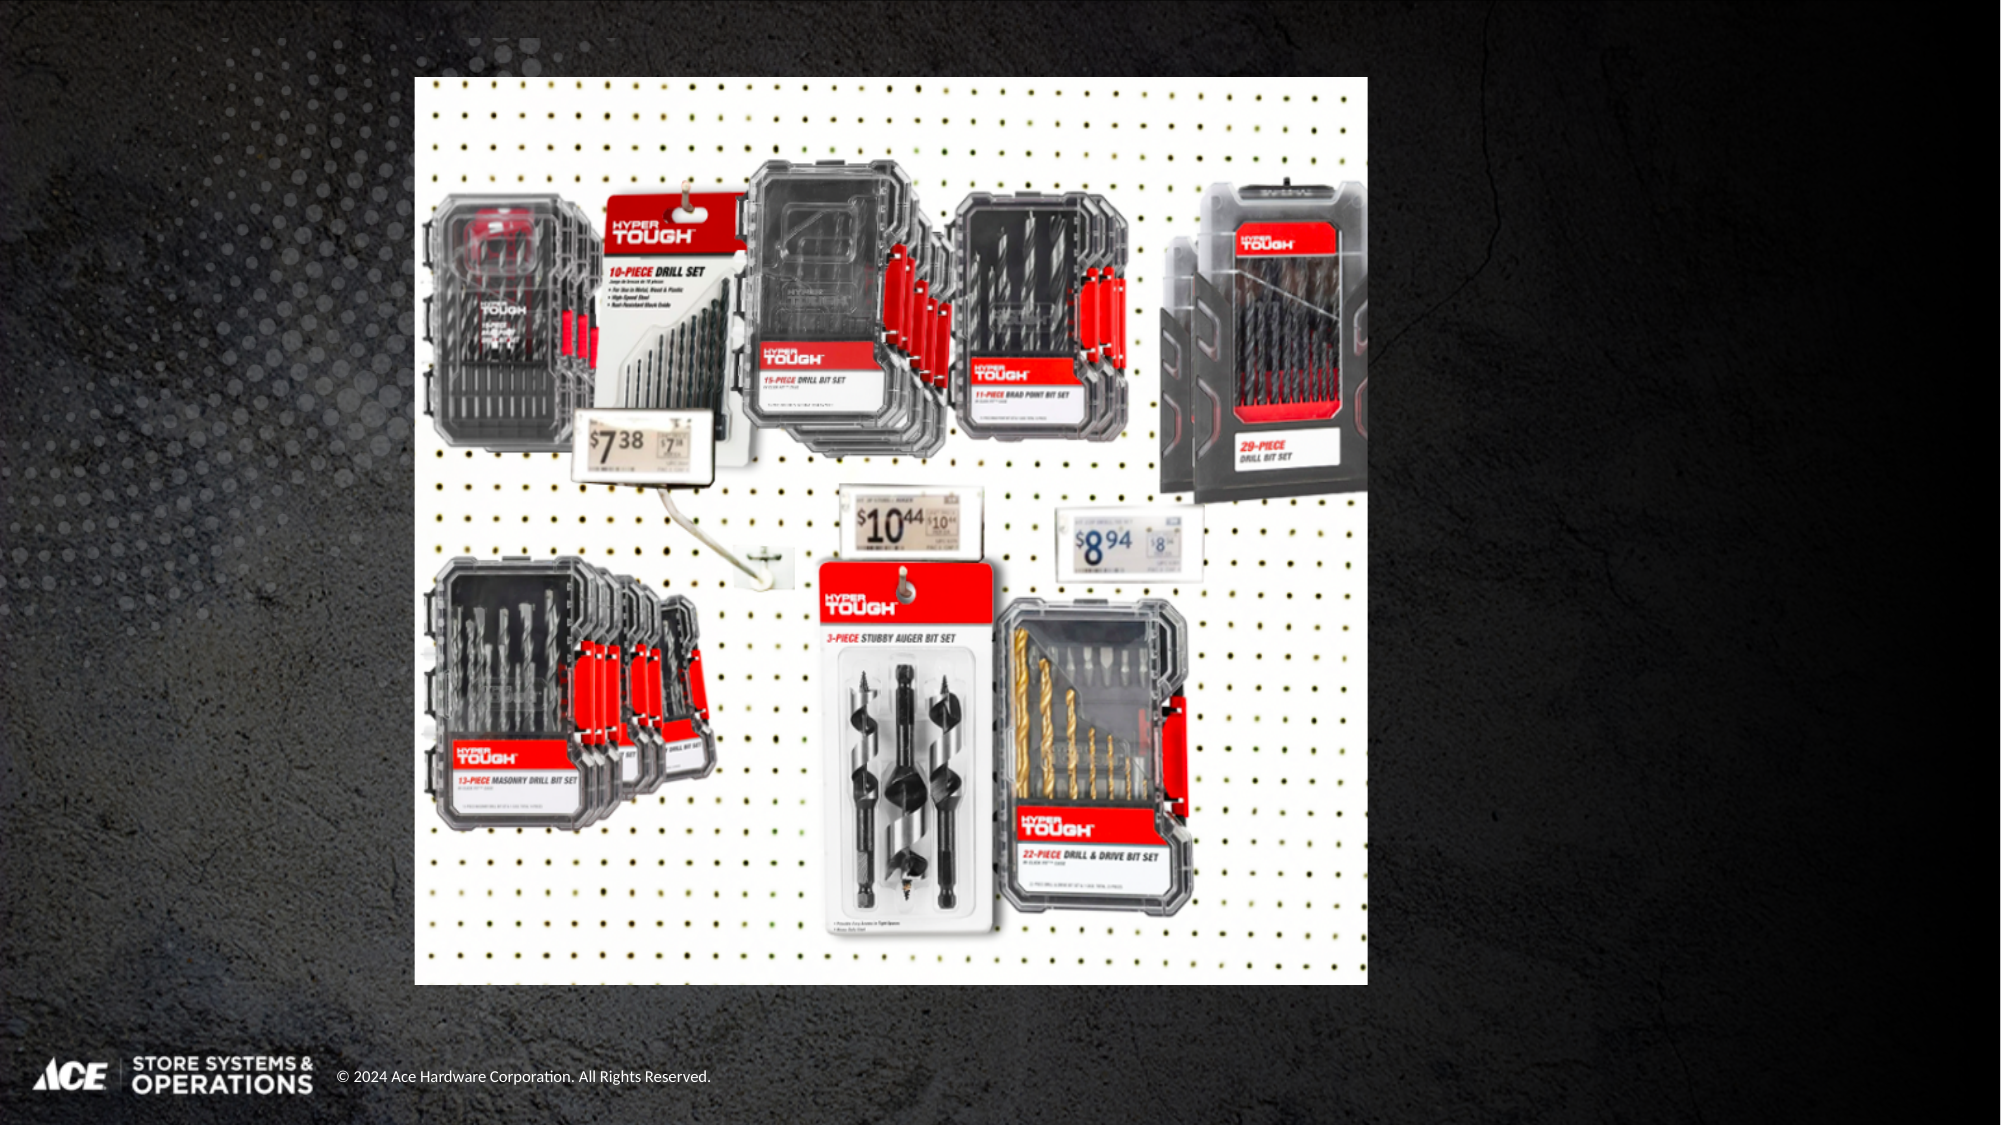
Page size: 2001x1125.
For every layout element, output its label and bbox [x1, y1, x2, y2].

picture [0, 0, 1369, 1125]
